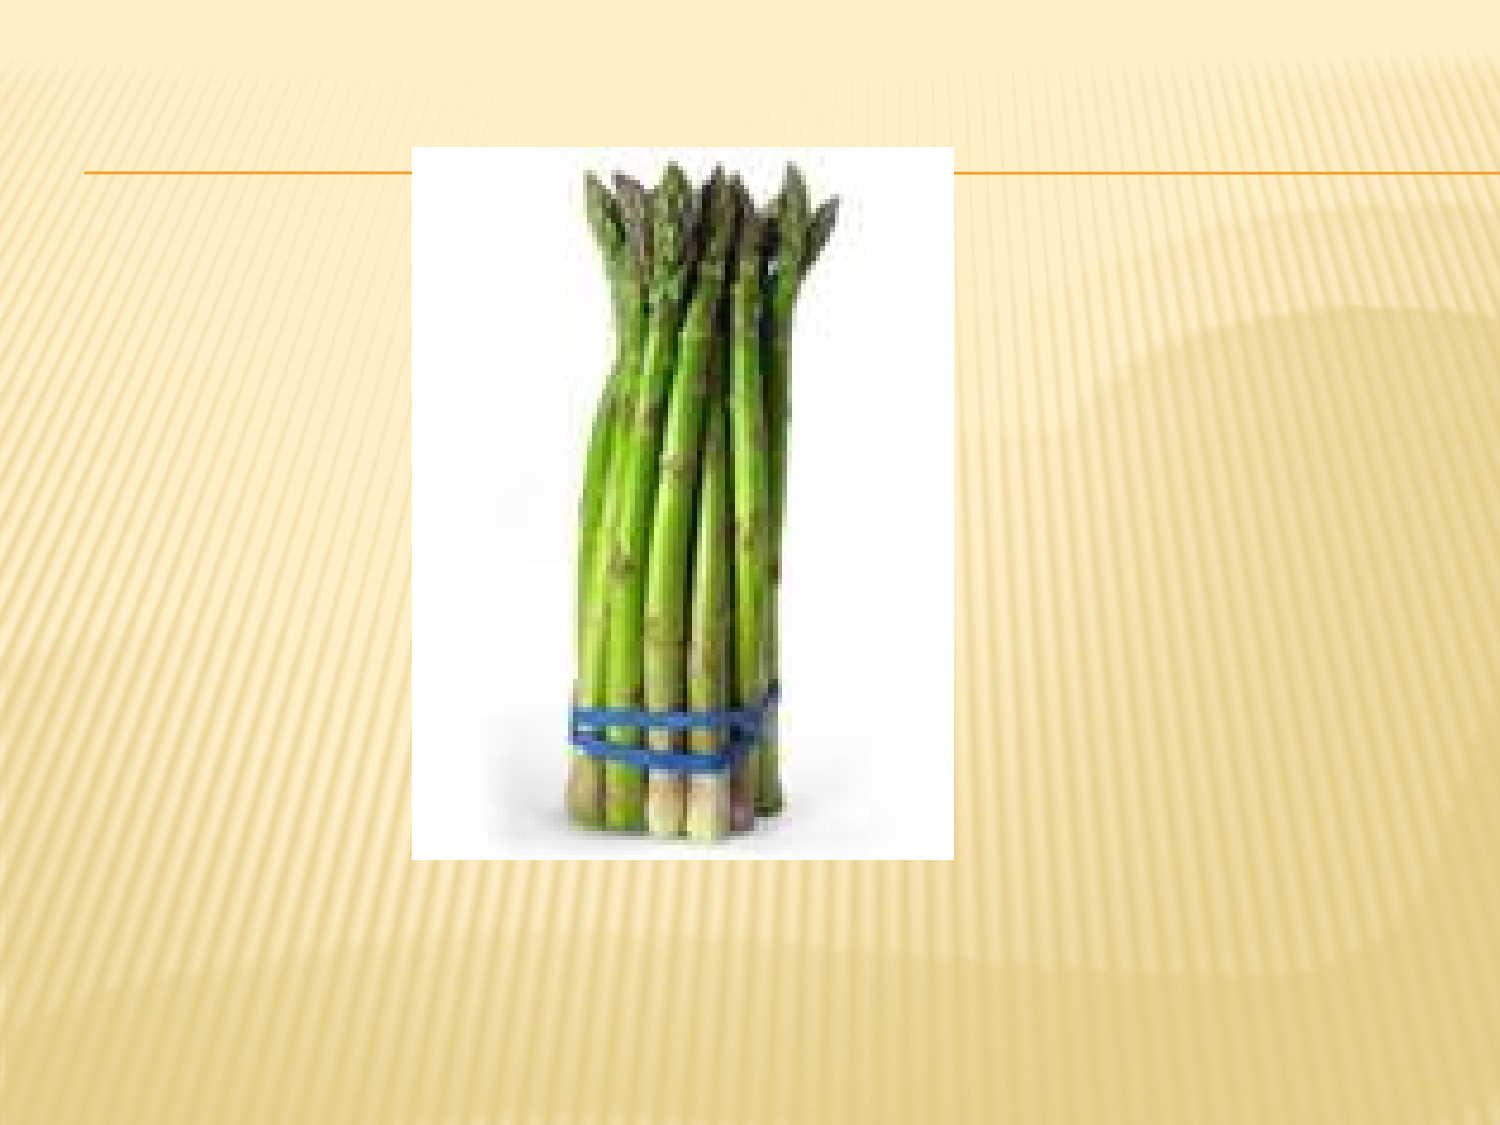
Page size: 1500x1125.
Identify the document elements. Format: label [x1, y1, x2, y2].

picture [412, 147, 954, 860]
